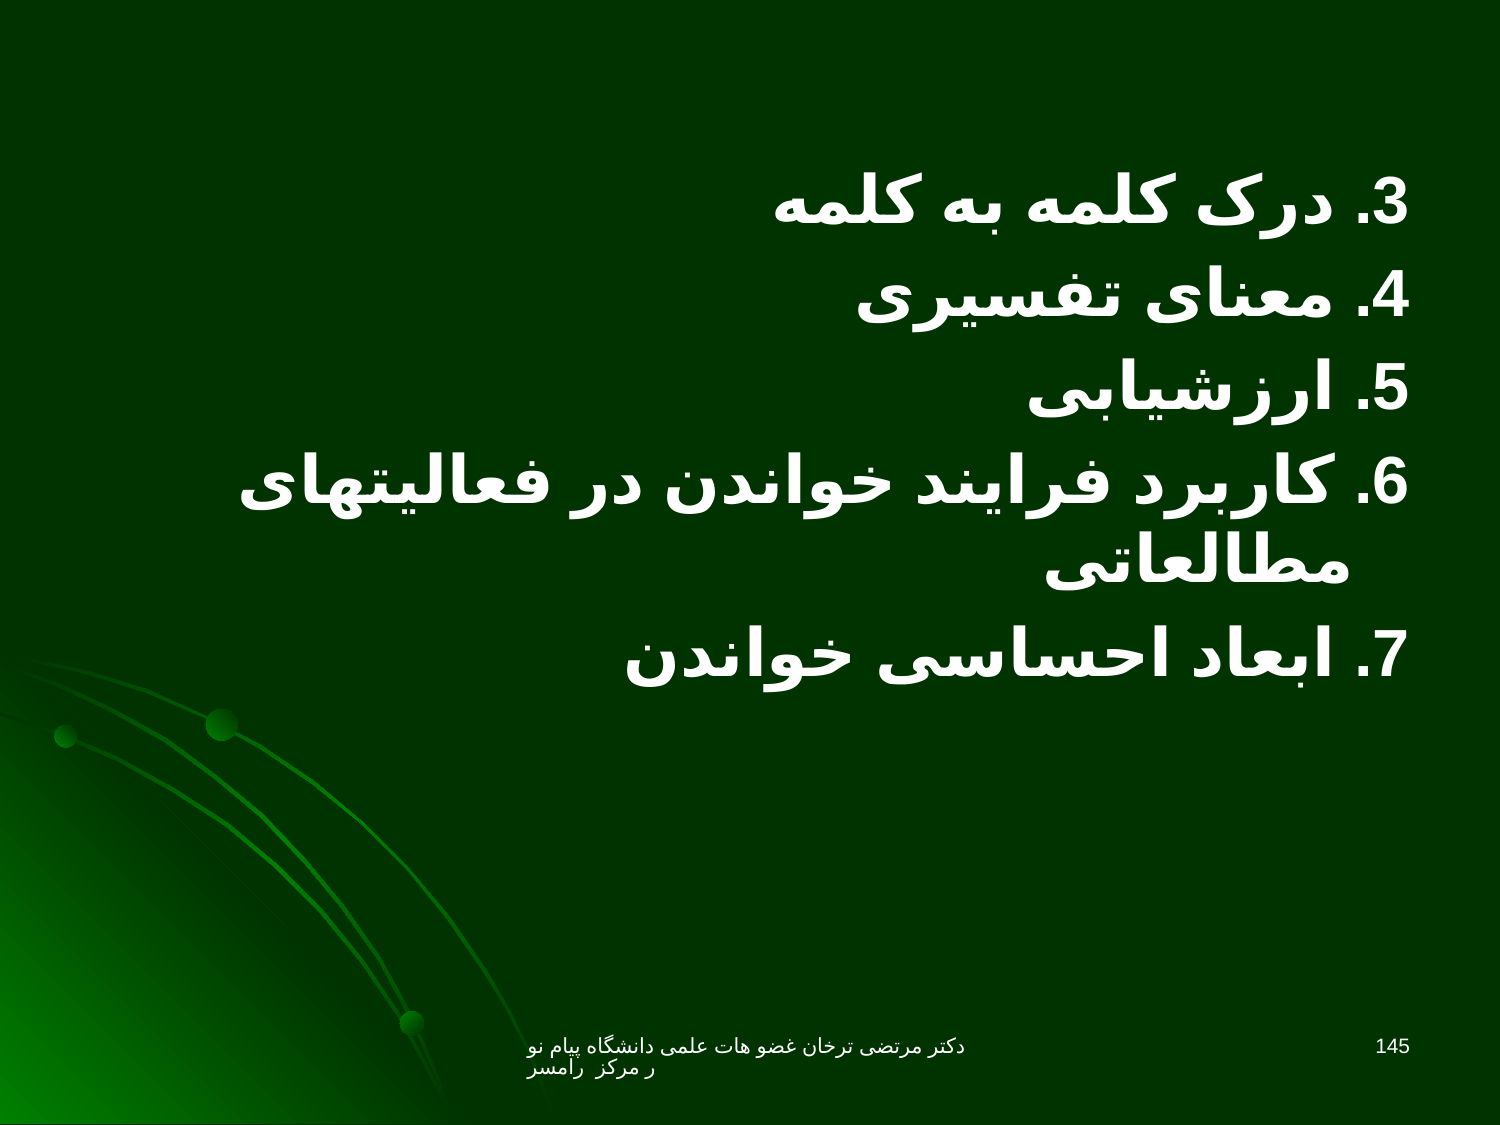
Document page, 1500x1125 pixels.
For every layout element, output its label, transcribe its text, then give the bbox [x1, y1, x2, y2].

slide_number 145 [1074, 1024, 1426, 1101]
footer دکتر مرتضی ترخان غضو هات علمی دانشگاه پیام نور مرکز رامسر [512, 1024, 988, 1101]
list 3. درک کلمه به کلمه 4. معنای تفسیری 5. ارزشیابی 6. کاربرد فرایند خواندن در فعالیتهای مطالعاتی 7. ابعاد احساسی خواندن [74, 148, 1426, 1006]
